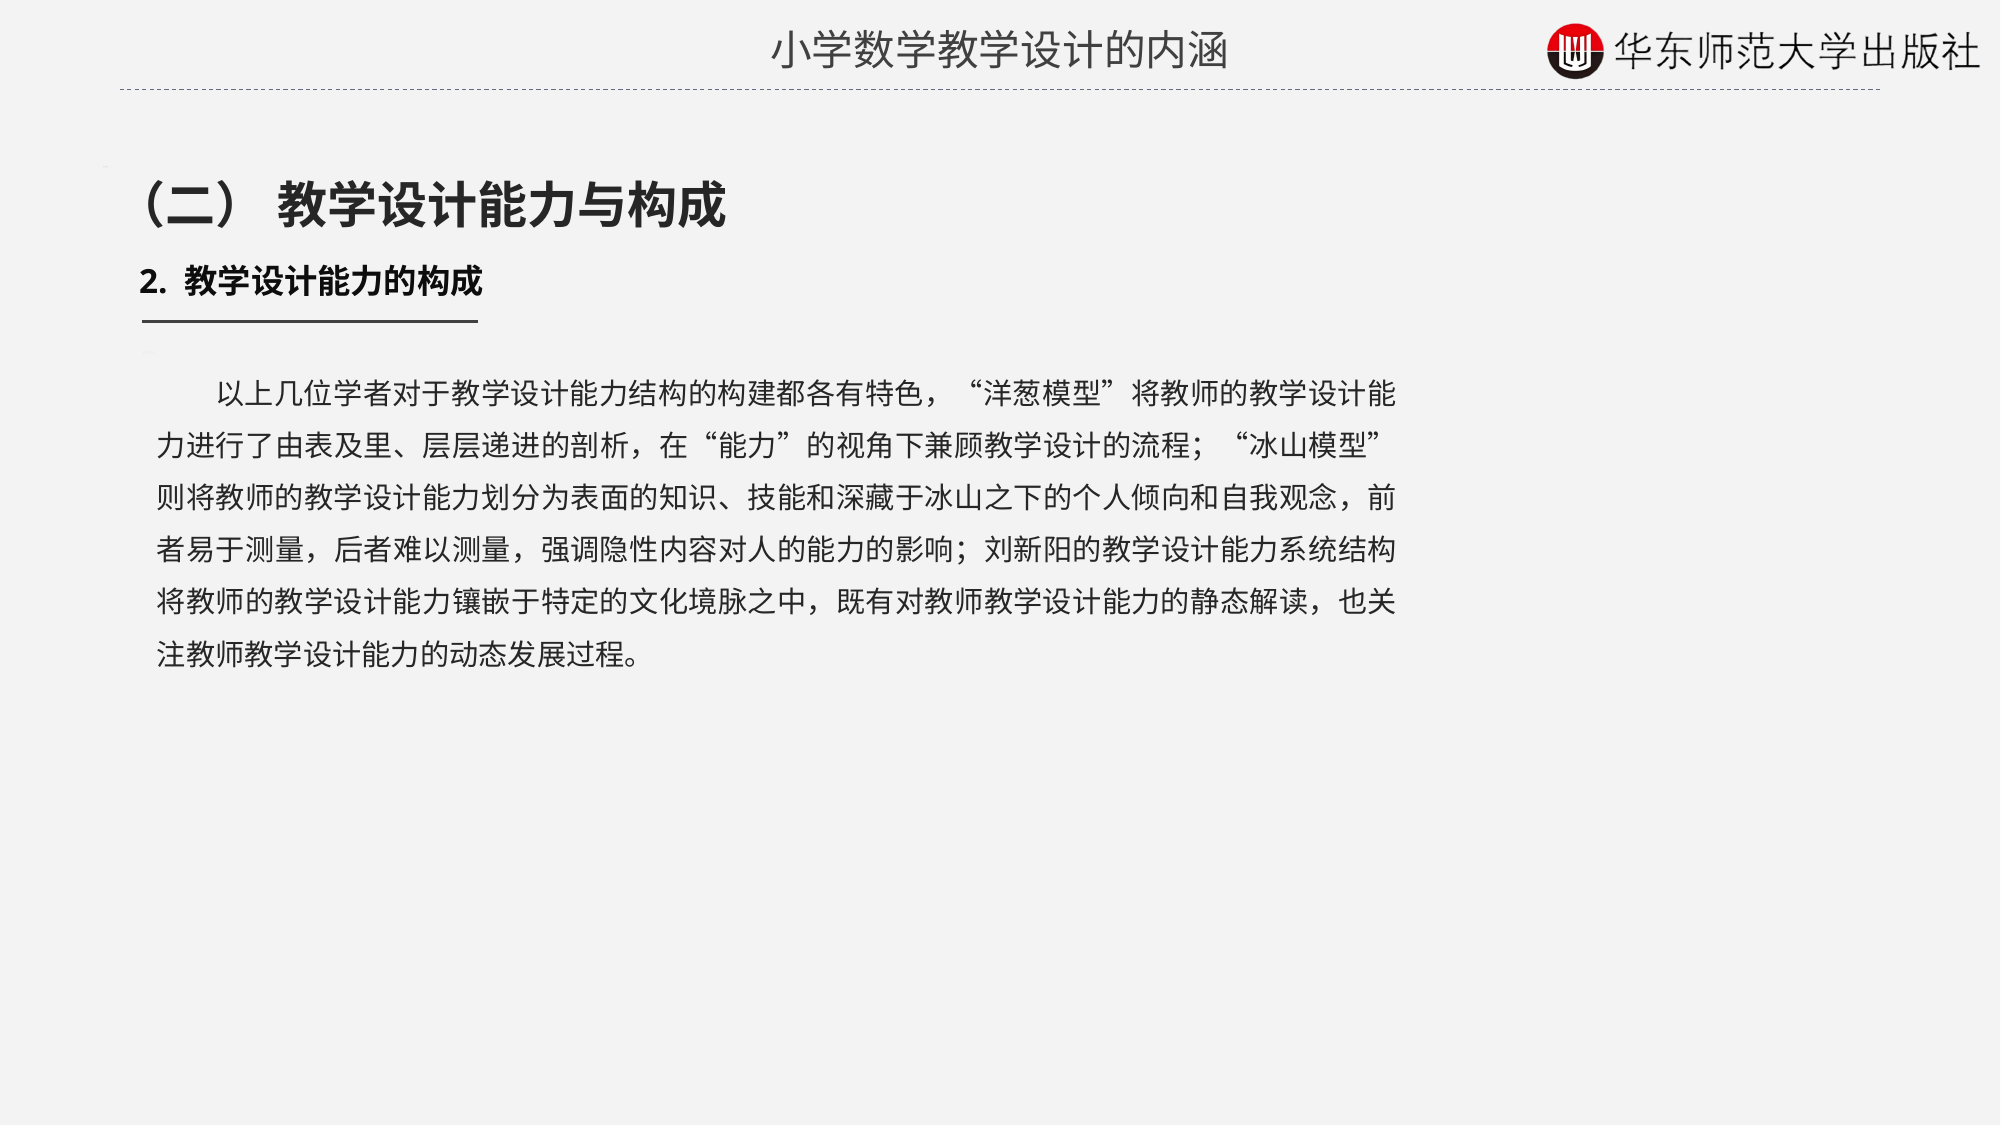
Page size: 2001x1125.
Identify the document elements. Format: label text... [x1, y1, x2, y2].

text_box 2. 教学设计能力的构成 [124, 253, 807, 308]
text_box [1536, 13, 1989, 83]
text_box （二） 教学设计能力与构成 [101, 166, 806, 242]
text_box 小学数学教学设计的内涵 [680, 23, 1320, 74]
text_box 以上几位学者对于教学设计能力结构的构建都各有特色，“洋葱模型”将教师的教学设计能力进行了由表及里、层层递进的剖析，在“能力”的视角下兼顾教学设计的流程；“冰山模型”则将教师的教学设计能力划分为表面的知识、技能和深藏于冰山之下的个人倾向和自我观念，前者易于测量，后者难以测量，强调隐性内容对人的能力的影响；刘新阳的教学设计能力系统结构将教师的教学设计能力镶嵌于特定的文化境脉之中，既有对教师教学设计能力的静态解读，也关注教师教学设计能力的动态发展过程。 [142, 350, 1412, 679]
